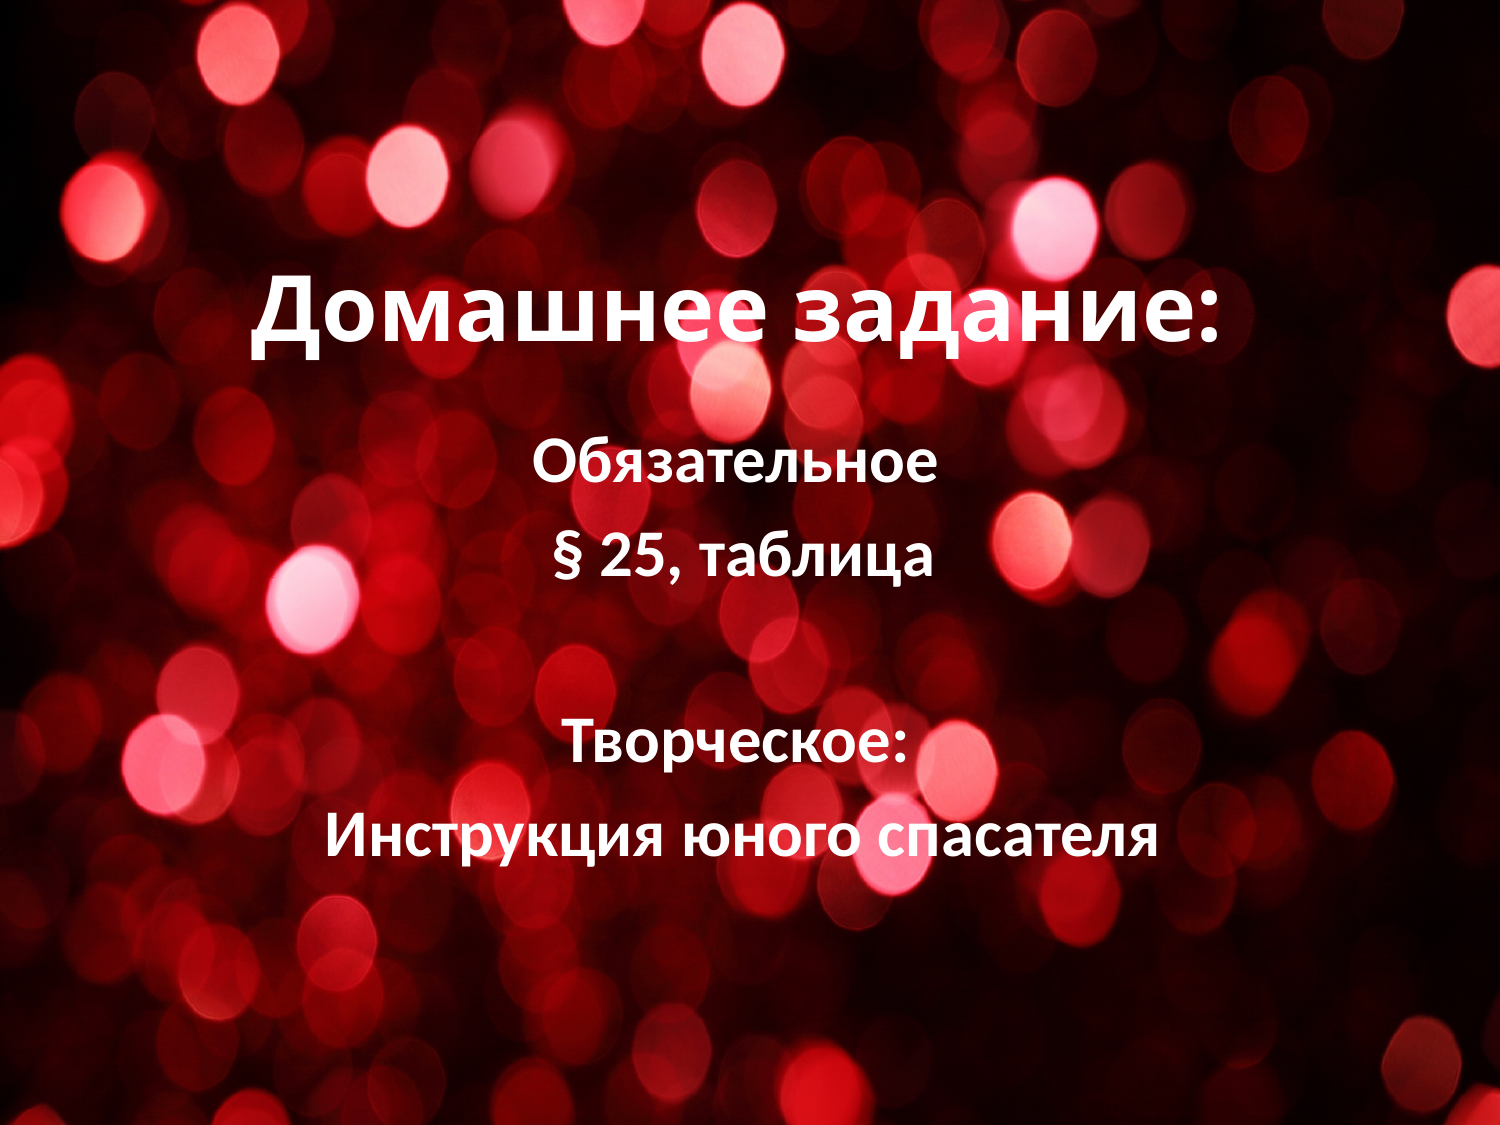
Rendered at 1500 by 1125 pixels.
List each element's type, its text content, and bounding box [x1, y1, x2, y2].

title Домашнее задание: [100, 184, 1376, 408]
picture [0, 0, 1500, 1125]
subtitle Обязательное § 25, таблица Творческое: Инструкция юного спасателя [88, 408, 1399, 1040]
